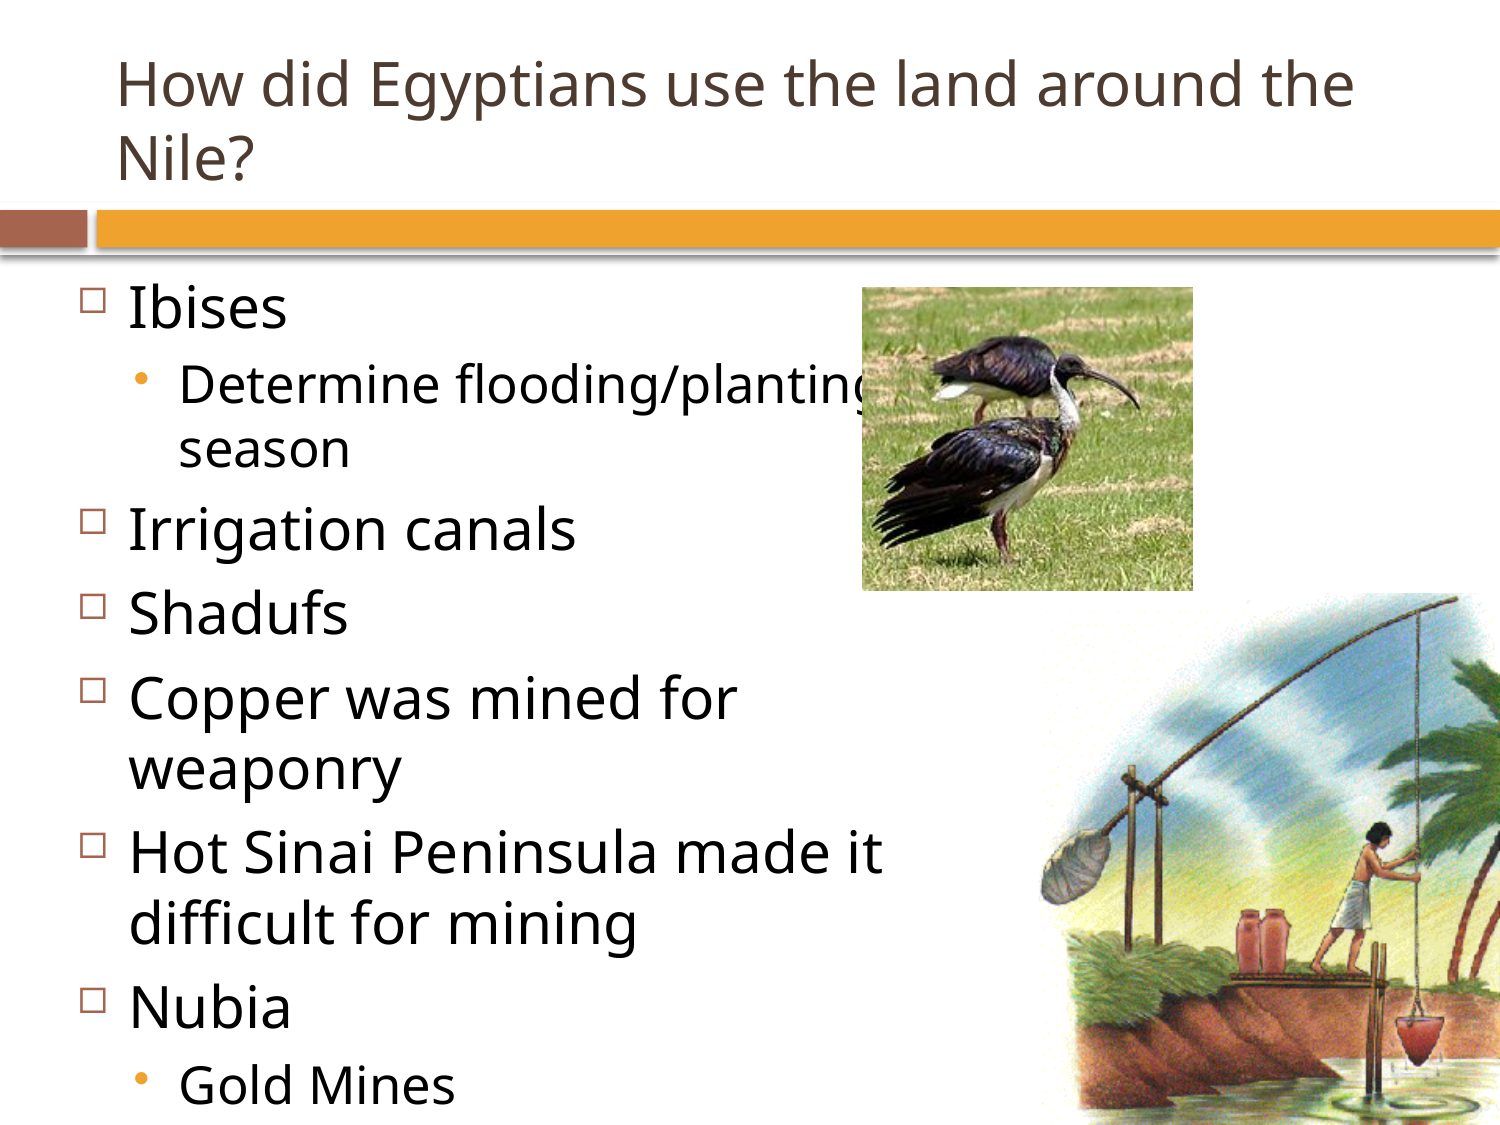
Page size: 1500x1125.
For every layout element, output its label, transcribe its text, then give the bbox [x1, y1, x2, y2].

list Ibises Determine flooding/planting season Irrigation canals Shadufs Copper was mined for weaponry Hot Sinai Peninsula made it difficult for mining Nubia Gold Mines [62, 262, 950, 1125]
picture [862, 287, 1193, 592]
title How did Egyptians use the land around the Nile? [100, 37, 1438, 200]
picture [1030, 593, 1500, 1125]
